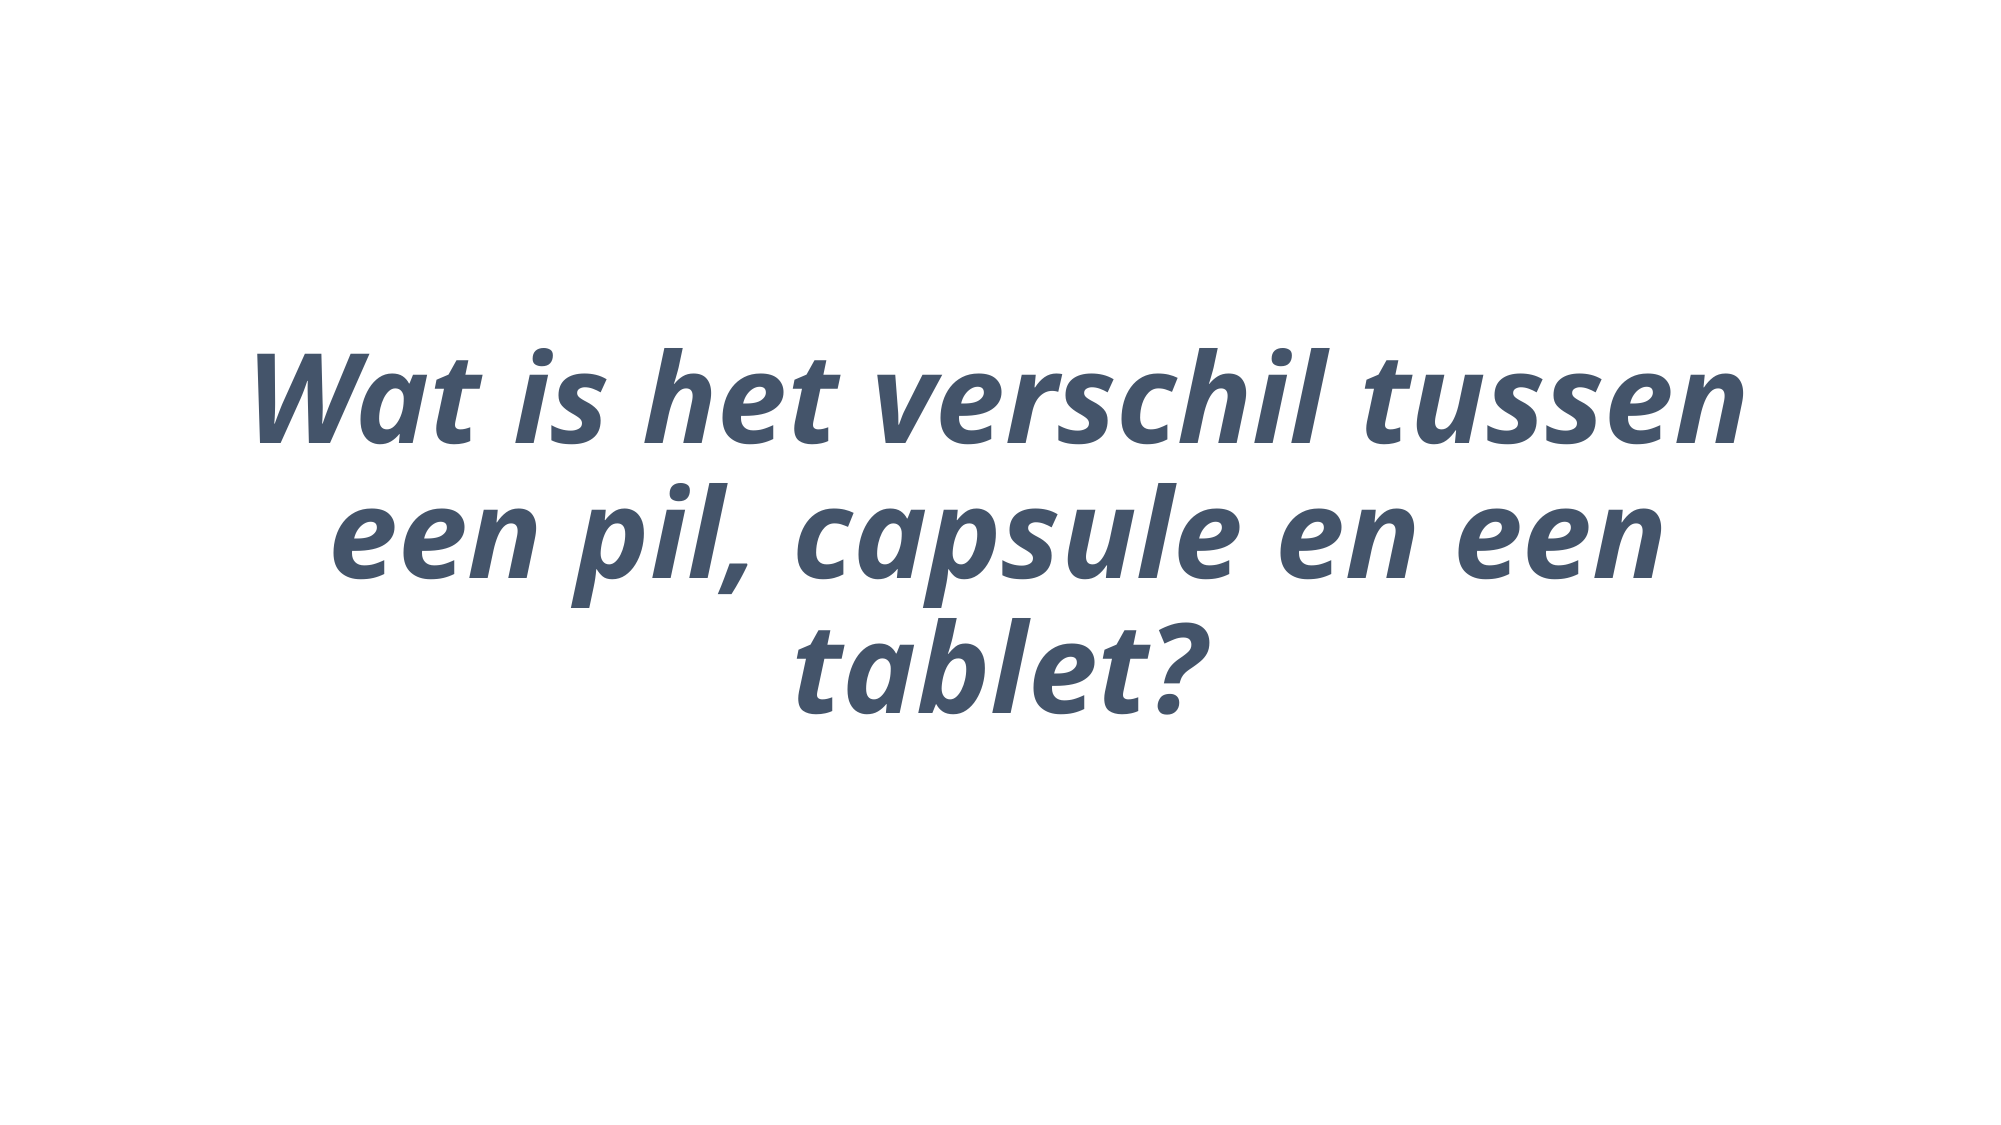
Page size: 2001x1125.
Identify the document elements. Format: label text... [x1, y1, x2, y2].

title Wat is het verschil tussen een pil, capsule en een tablet? [136, 280, 1862, 749]
